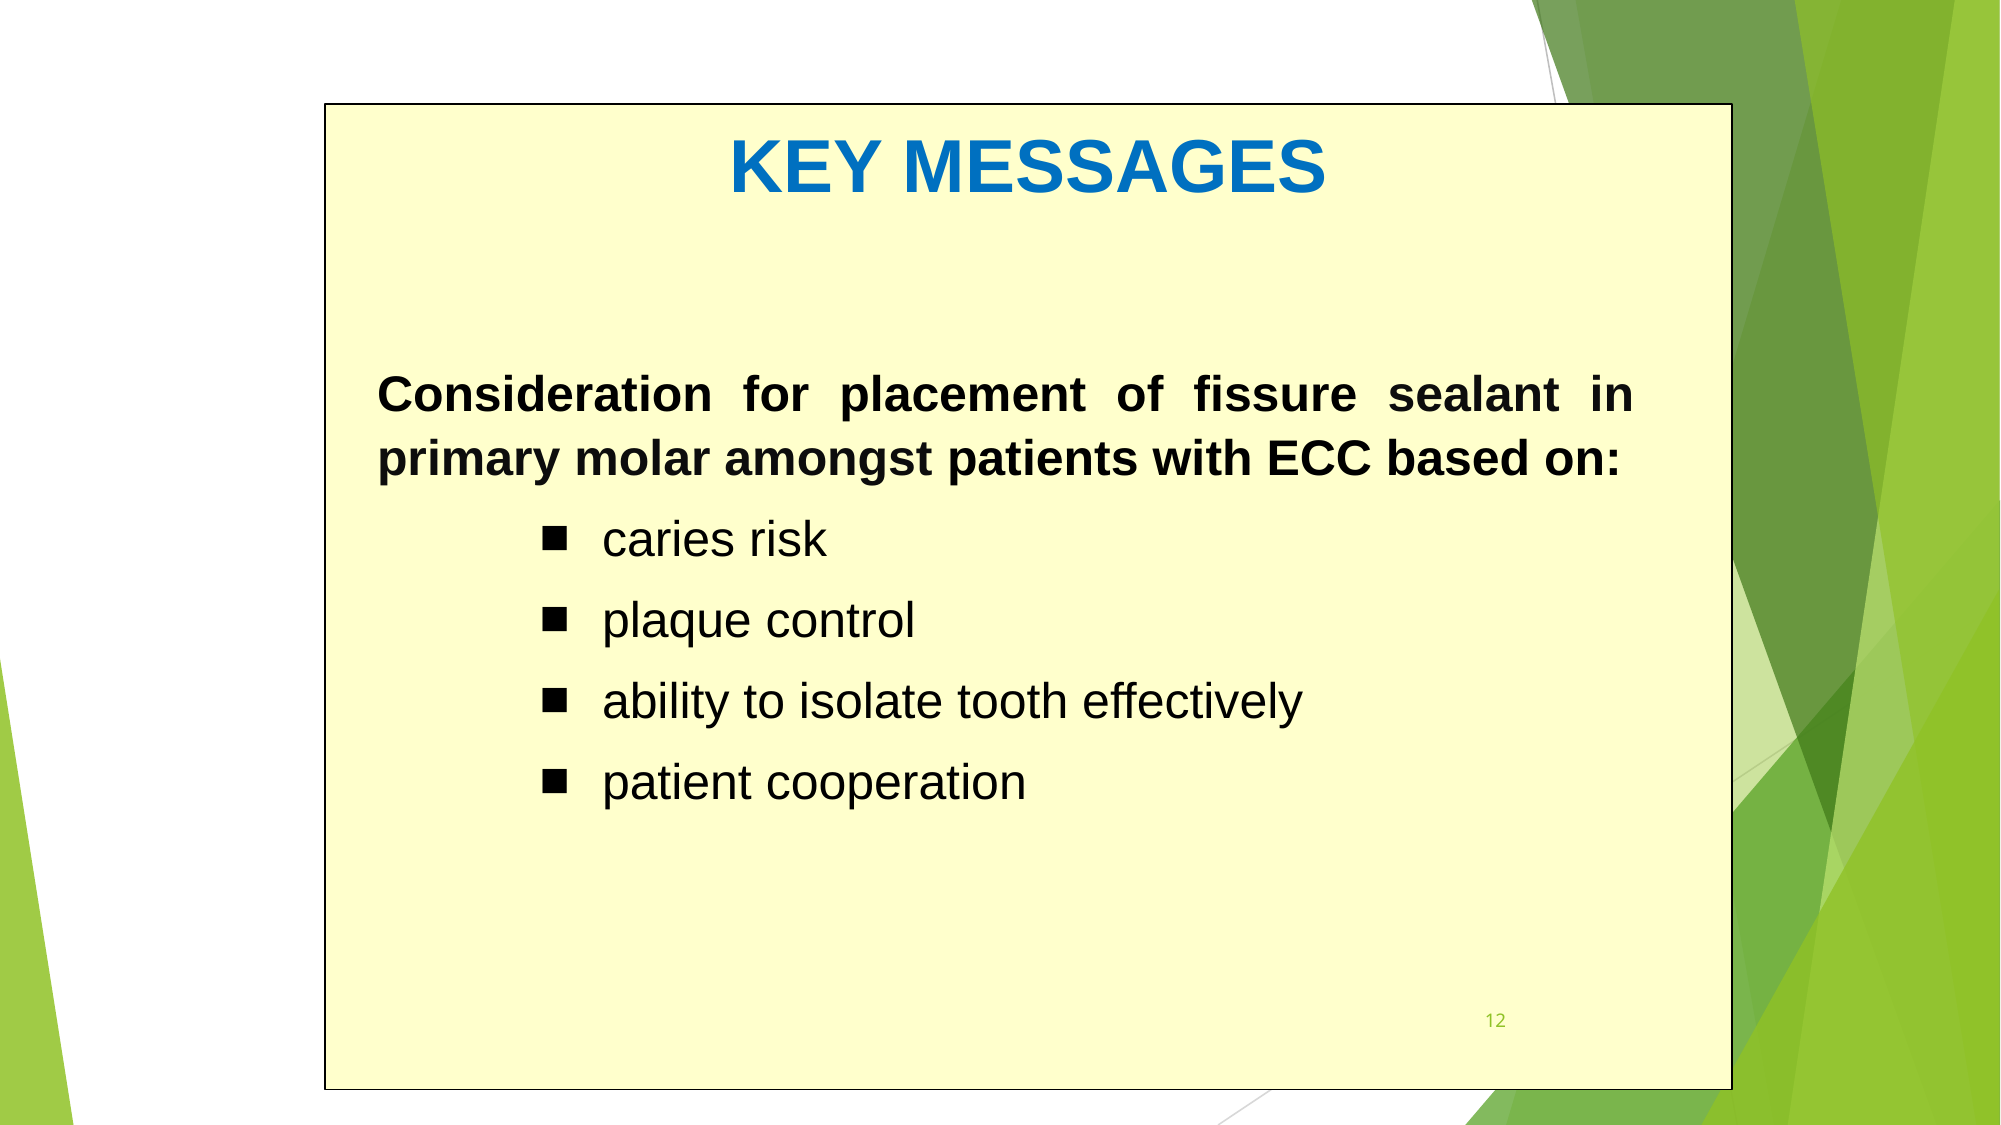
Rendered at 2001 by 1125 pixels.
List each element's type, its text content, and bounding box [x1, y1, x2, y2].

text_box Consideration for placement of fissure sealant in primary molar amongst patients with ECC based on: caries risk plaque control ability to isolate tooth effectively patient cooperation [362, 349, 1650, 898]
slide_number 12 [1409, 991, 1522, 1051]
list KEY MESSAGES [324, 103, 1733, 1090]
